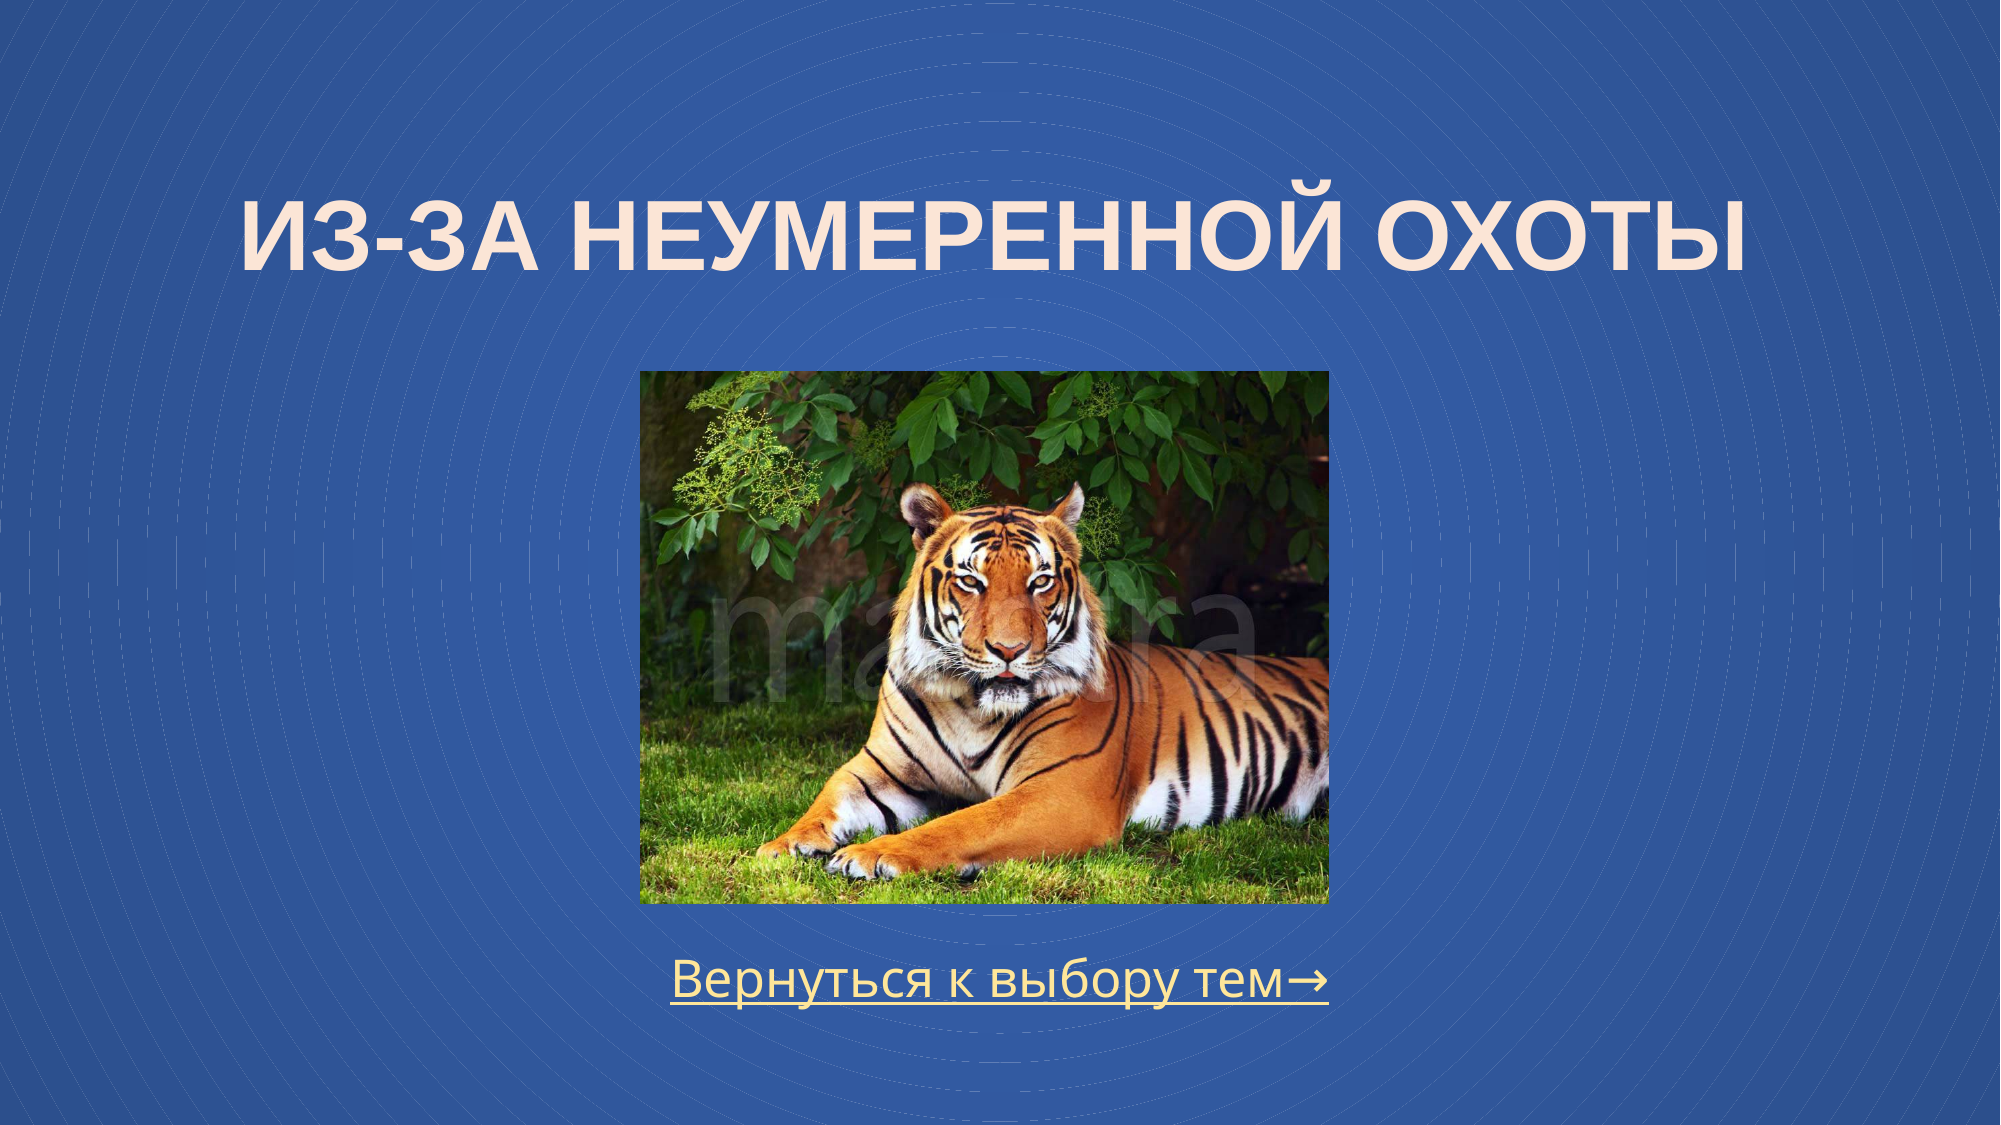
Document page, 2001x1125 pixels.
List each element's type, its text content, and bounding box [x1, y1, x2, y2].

text_box Вернуться к выбору тем→ [655, 938, 1345, 1016]
picture [640, 371, 1329, 904]
title ИЗ-ЗА НЕУМЕРЕННОЙ ОХОТЫ [112, 113, 1878, 362]
